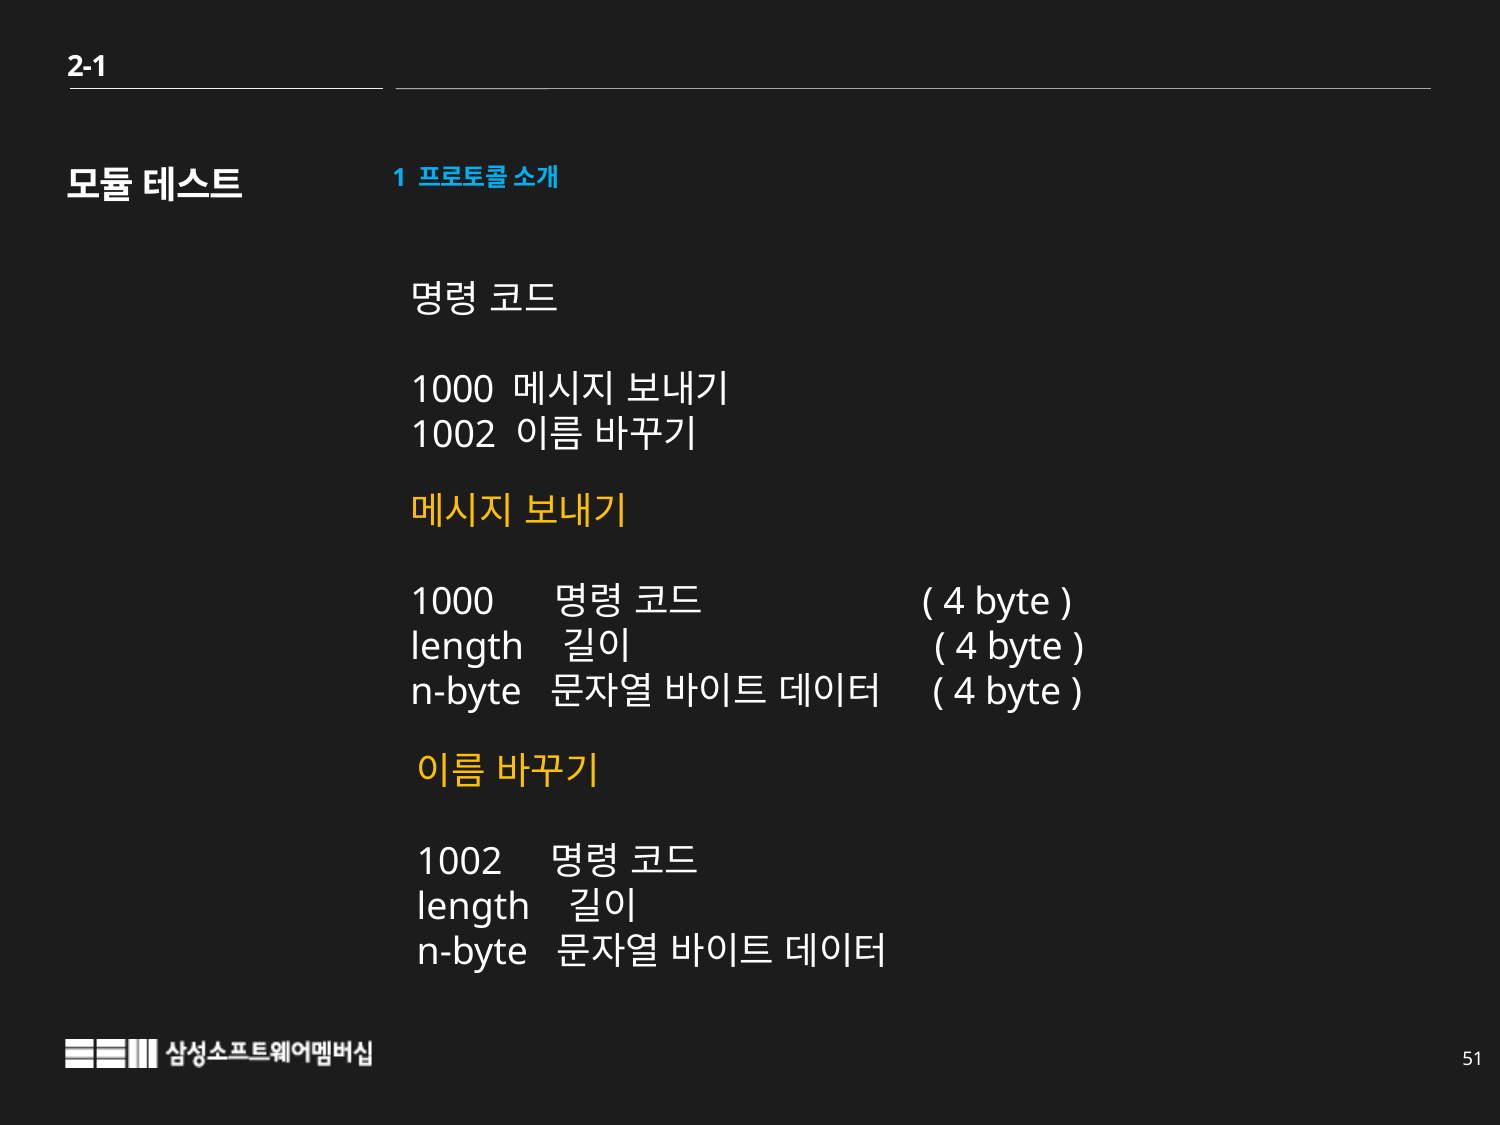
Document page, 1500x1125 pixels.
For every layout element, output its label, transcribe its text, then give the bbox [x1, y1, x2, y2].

text_box 모듈 테스트 [51, 149, 338, 214]
text_box 이름 바꾸기 1002 명령 코드 length 길이 n-byte 문자열 바이트 데이터 [401, 739, 904, 980]
text_box 2-1 [52, 39, 123, 90]
text_box 51 [1377, 1039, 1499, 1080]
text_box 명령 코드 메시지 보내기 1002 이름 바꾸기 [395, 267, 746, 462]
text_box 메시지 보내기 명령 코드 ( 4 byte ) length 길이 ( 4 byte ) n-byte 문자열 바이트 데이터 ( 4 byte ) [395, 479, 1152, 720]
picture [64, 1039, 375, 1068]
text_box 1 프로토콜 소개 [377, 154, 803, 199]
